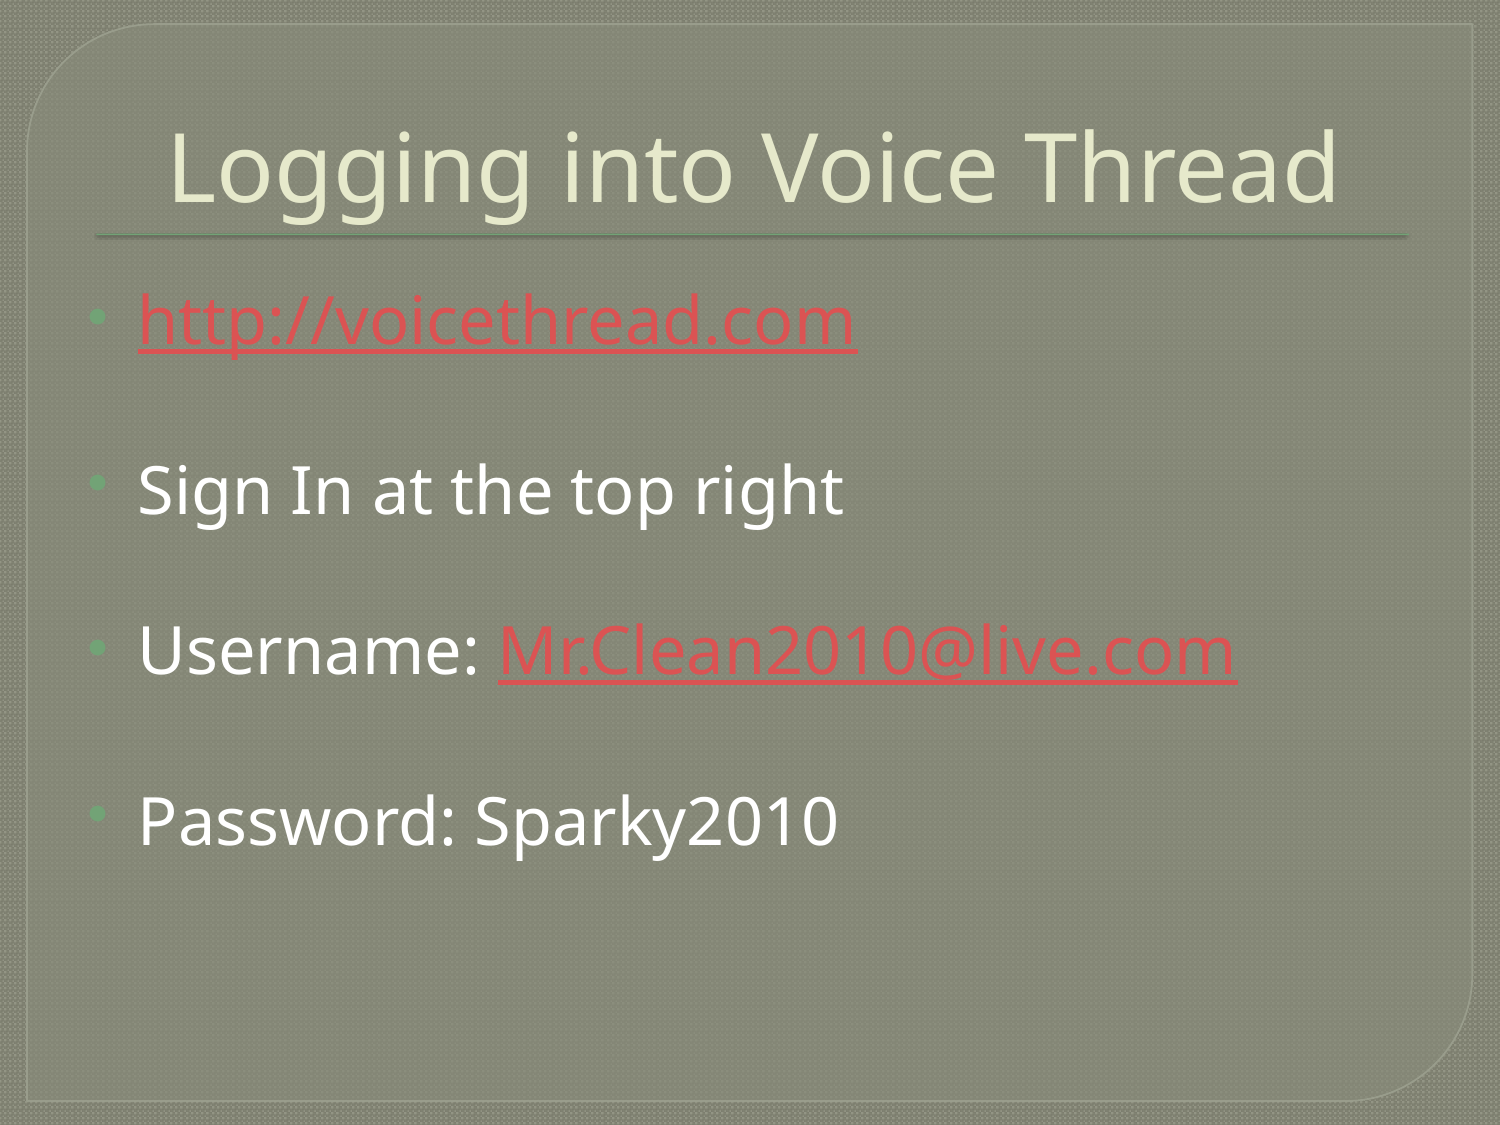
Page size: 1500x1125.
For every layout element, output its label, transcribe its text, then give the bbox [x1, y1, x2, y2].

title Logging into Voice Thread [75, 41, 1425, 230]
list http://voicethread.com Sign In at the top right Username: Mr.Clean2010@live.com Password: Sparky2010 [75, 270, 1425, 1013]
